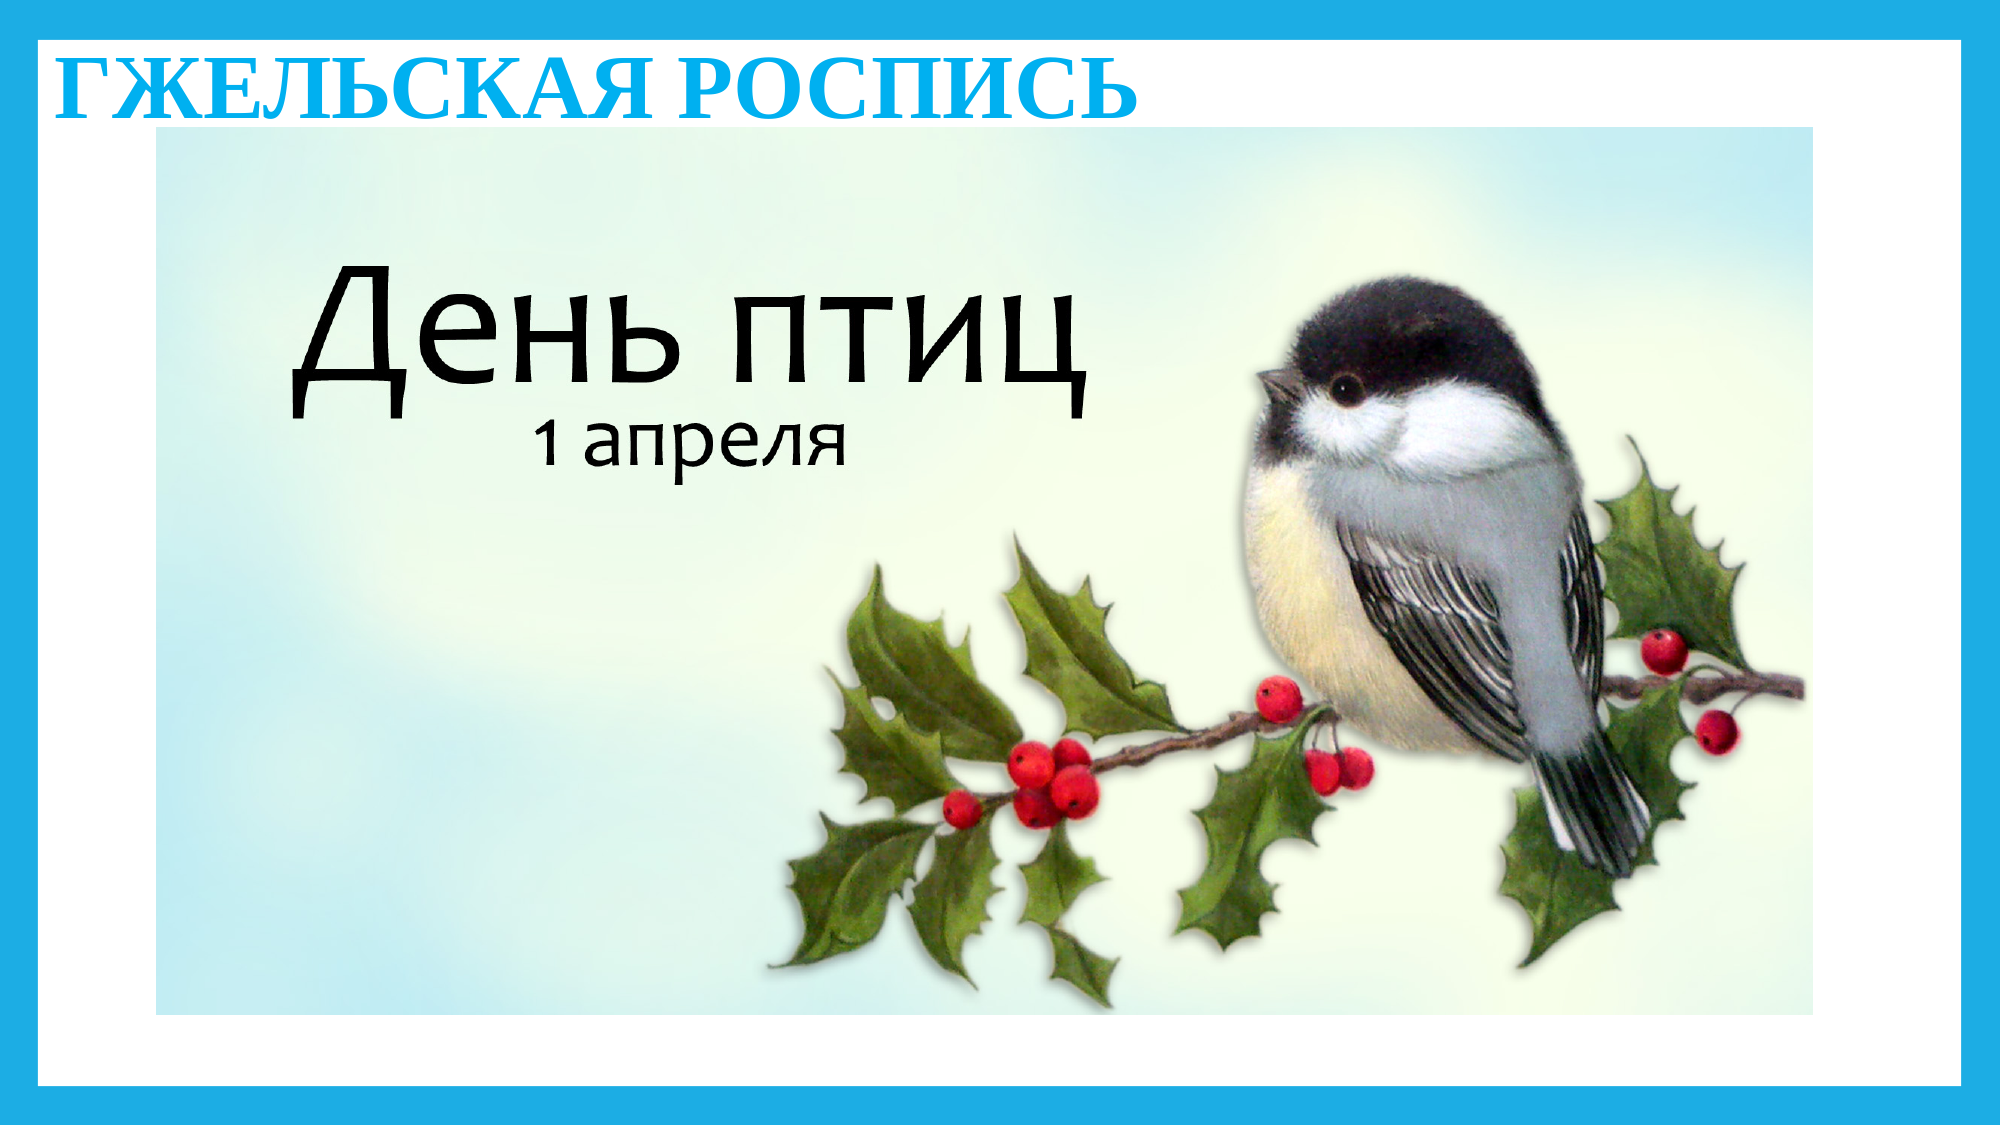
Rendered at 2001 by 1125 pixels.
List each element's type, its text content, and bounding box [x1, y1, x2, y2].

text_box ГЖЕЛЬСКАЯ РОСПИСЬ [39, 19, 1180, 144]
picture [156, 126, 1813, 1015]
